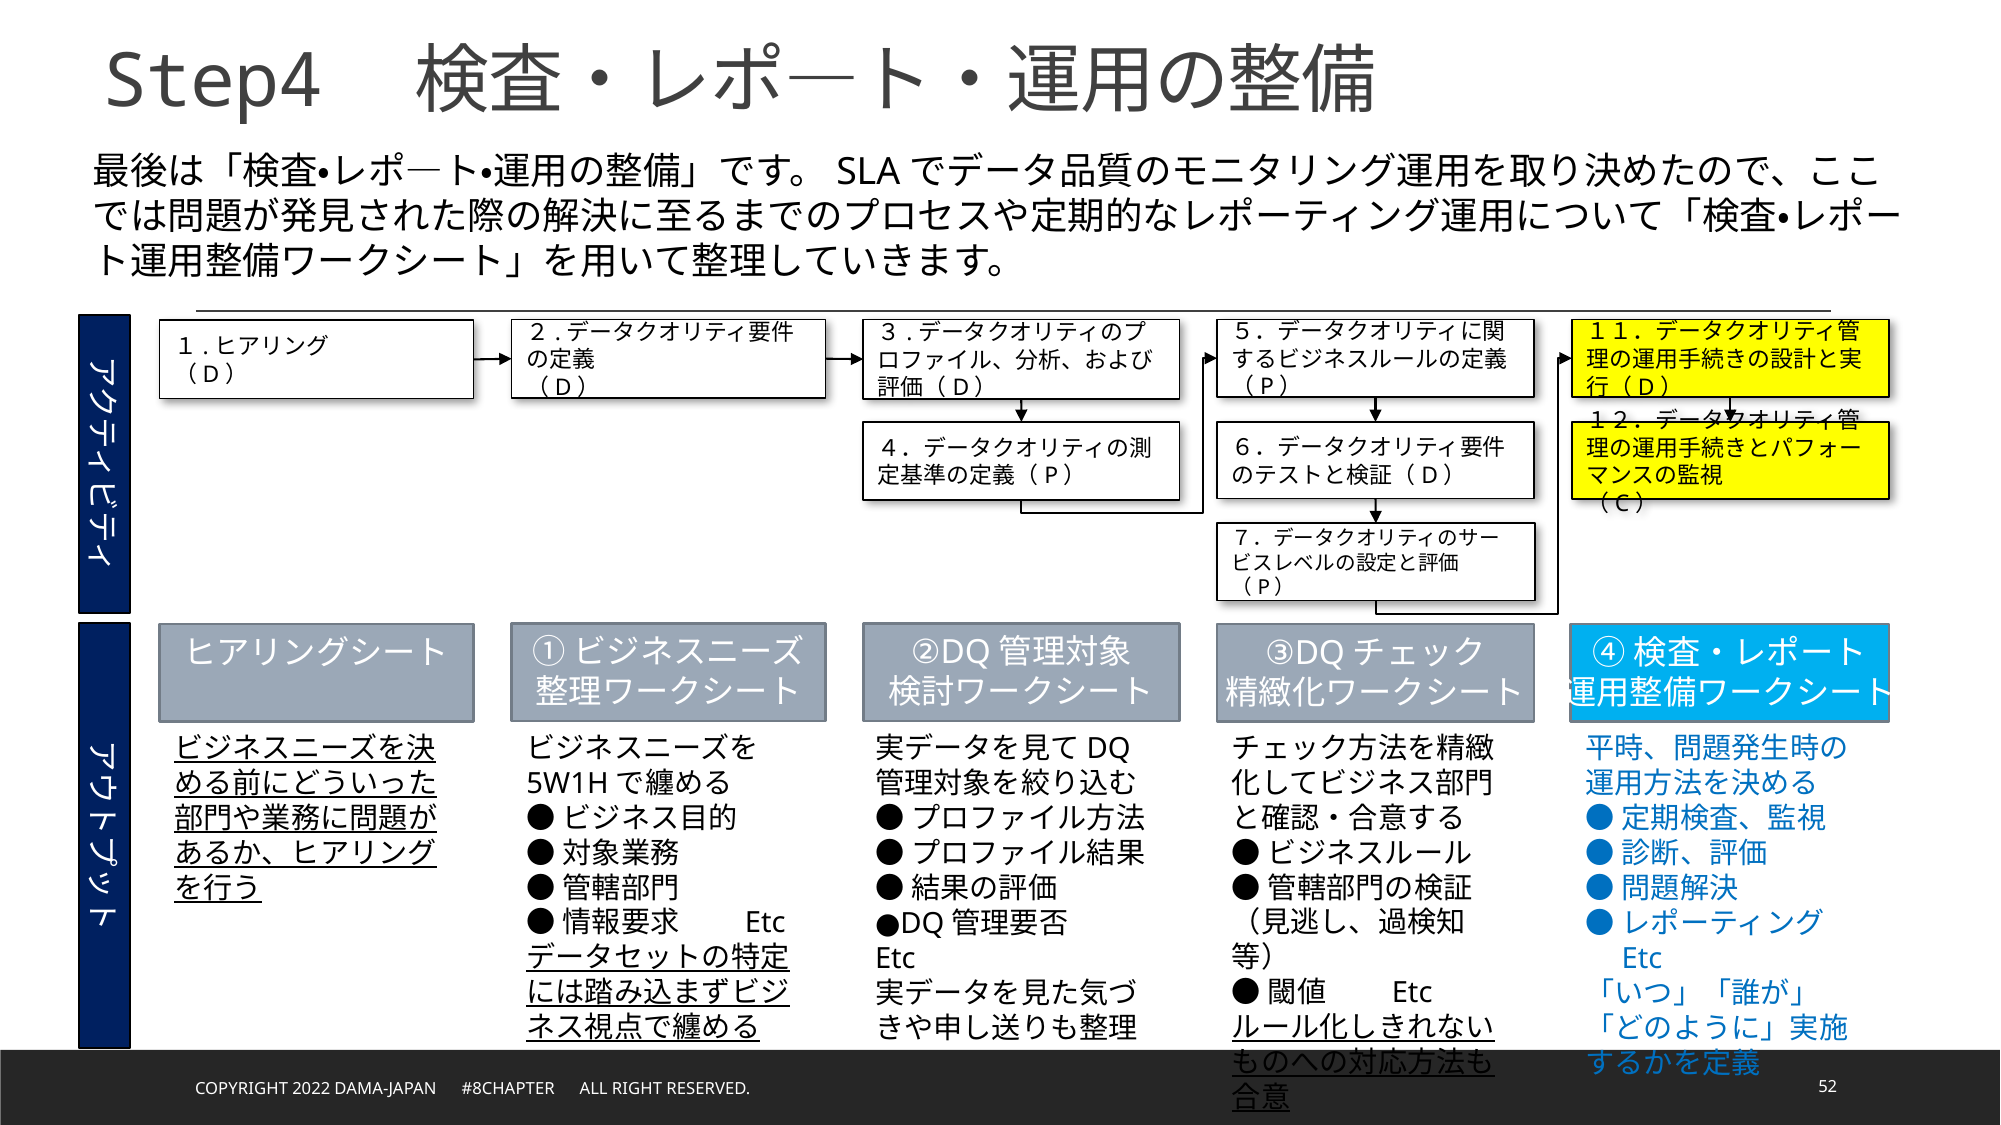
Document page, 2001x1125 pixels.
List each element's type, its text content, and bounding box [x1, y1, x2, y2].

footer Copyright 2022 DAMA-JAPAN #8chapter All right reserved. [180, 1057, 1299, 1118]
slide_number 52 [1803, 1057, 1932, 1118]
text_box 最後は「検査・レポ―ト・運用の整備」です。SLAでデータ品質のモニタリング運用を取り決めたので、ここでは問題が発見された際の解決に至るまでのプロセスや定期的なレポーティング運用について「検査・レポート運用整備ワークシート」を用いて整理していきます。 [78, 139, 1922, 335]
text_box ②DQ管理対象 検討ワークシート [862, 622, 1181, 722]
text_box ４．データクオリティの測定基準の定義（P） [863, 421, 1045, 500]
text_box ６．データクオリティ要件のテストと検証（D） [1216, 421, 1349, 499]
title Step4 検査・レポ―ト・運用の整備 [87, 47, 1830, 130]
text_box 平時、問題発生時の運用方法を決める ●定期検査、監視 ●診断、評価 ●問題解決 ●レポーティング Etc 「いつ」「誰が」「どのように」実施するかを定義 [1570, 723, 1885, 1087]
text_box １１．データクオリティ管理の運用手続きの設計と実行（D） [1571, 335, 1889, 397]
text_box アクティビティ [78, 335, 131, 614]
text_box ビジネスニーズを決める前にどういった部門や業務に問題があるか、ヒアリングを行う [159, 723, 474, 912]
text_box 実データを見てDQ管理対象を絞り込む ●プロファイル方法 ●プロファイル結果 ●結果の評価 ●DQ管理要否 Etc 実データを見た気づきや申し送りも整理 [860, 723, 1175, 1052]
text_box アウトプット [78, 623, 131, 1049]
text_box ヒアリングシート [158, 623, 475, 723]
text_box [1352, 381, 1596, 578]
text_box ①ビジネスニーズ 整理ワークシート [510, 622, 827, 722]
text_box ビジネスニーズを5W1Hで纏める ●ビジネス目的 ●対象業務 ●管轄部門 ●情報要求 Etc データセットの特定には踏み込まずビジネス視点で纏める [511, 723, 826, 1052]
text_box ④検査・レポート 運用整備ワークシート [1569, 623, 1890, 723]
text_box ３.データクオリティのプロファイル、分析、および評価（D） [863, 335, 1045, 399]
text_box ２.データクオリティ要件の定義 （D） [511, 335, 826, 398]
text_box ③DQチェック 精緻化ワークシート [1216, 623, 1535, 723]
text_box １.ヒアリング （D） [159, 335, 474, 399]
text_box １２．データクオリティ管理の運用手続きとパフォーマンスの監視 （C） [1605, 421, 1889, 500]
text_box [1047, 330, 1191, 528]
text_box ７．データクオリティのサービスレベルの設定と評価（P） [1216, 523, 1535, 601]
text_box チェック方法を精緻化してビジネス部門と確認・合意する ●ビジネスルール ●管轄部門の検証（見逃し、過検知等） ●閾値 Etc ルール化しきれないものへの対応方法も合意 [1217, 723, 1531, 1121]
text_box ５．データクオリティに関するビジネスルールの定義（P） [1216, 335, 1535, 397]
